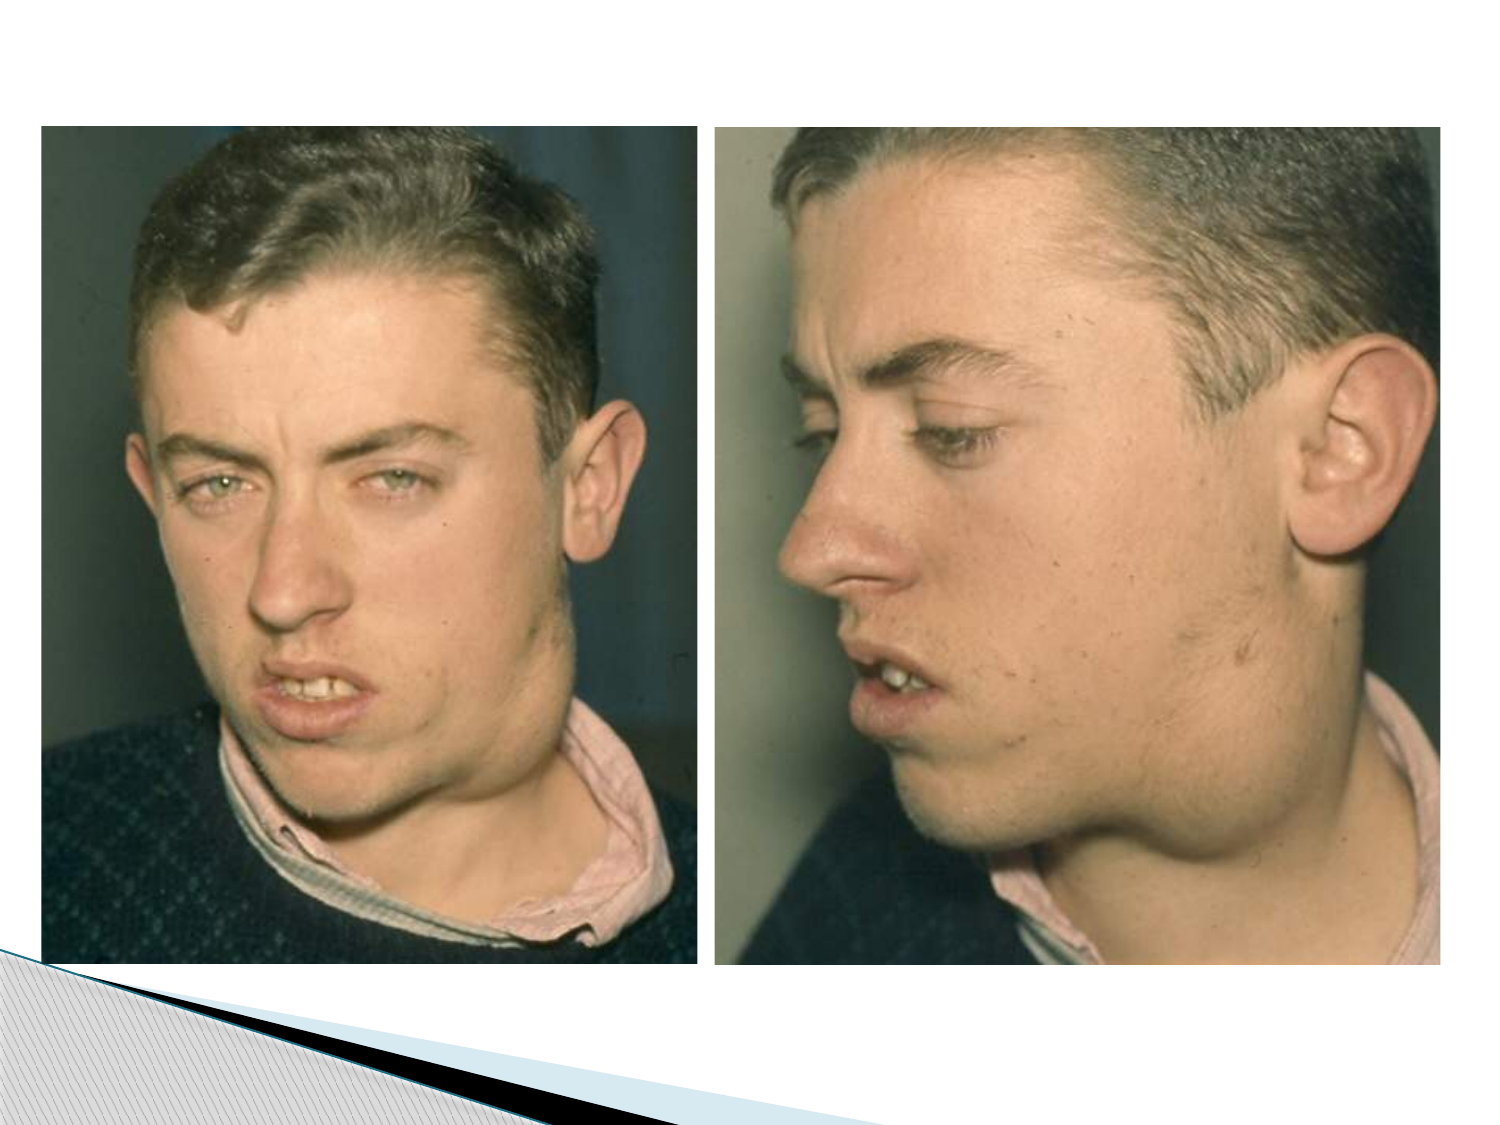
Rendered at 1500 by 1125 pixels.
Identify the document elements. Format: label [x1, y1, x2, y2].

picture [714, 127, 1441, 965]
picture [41, 126, 698, 964]
